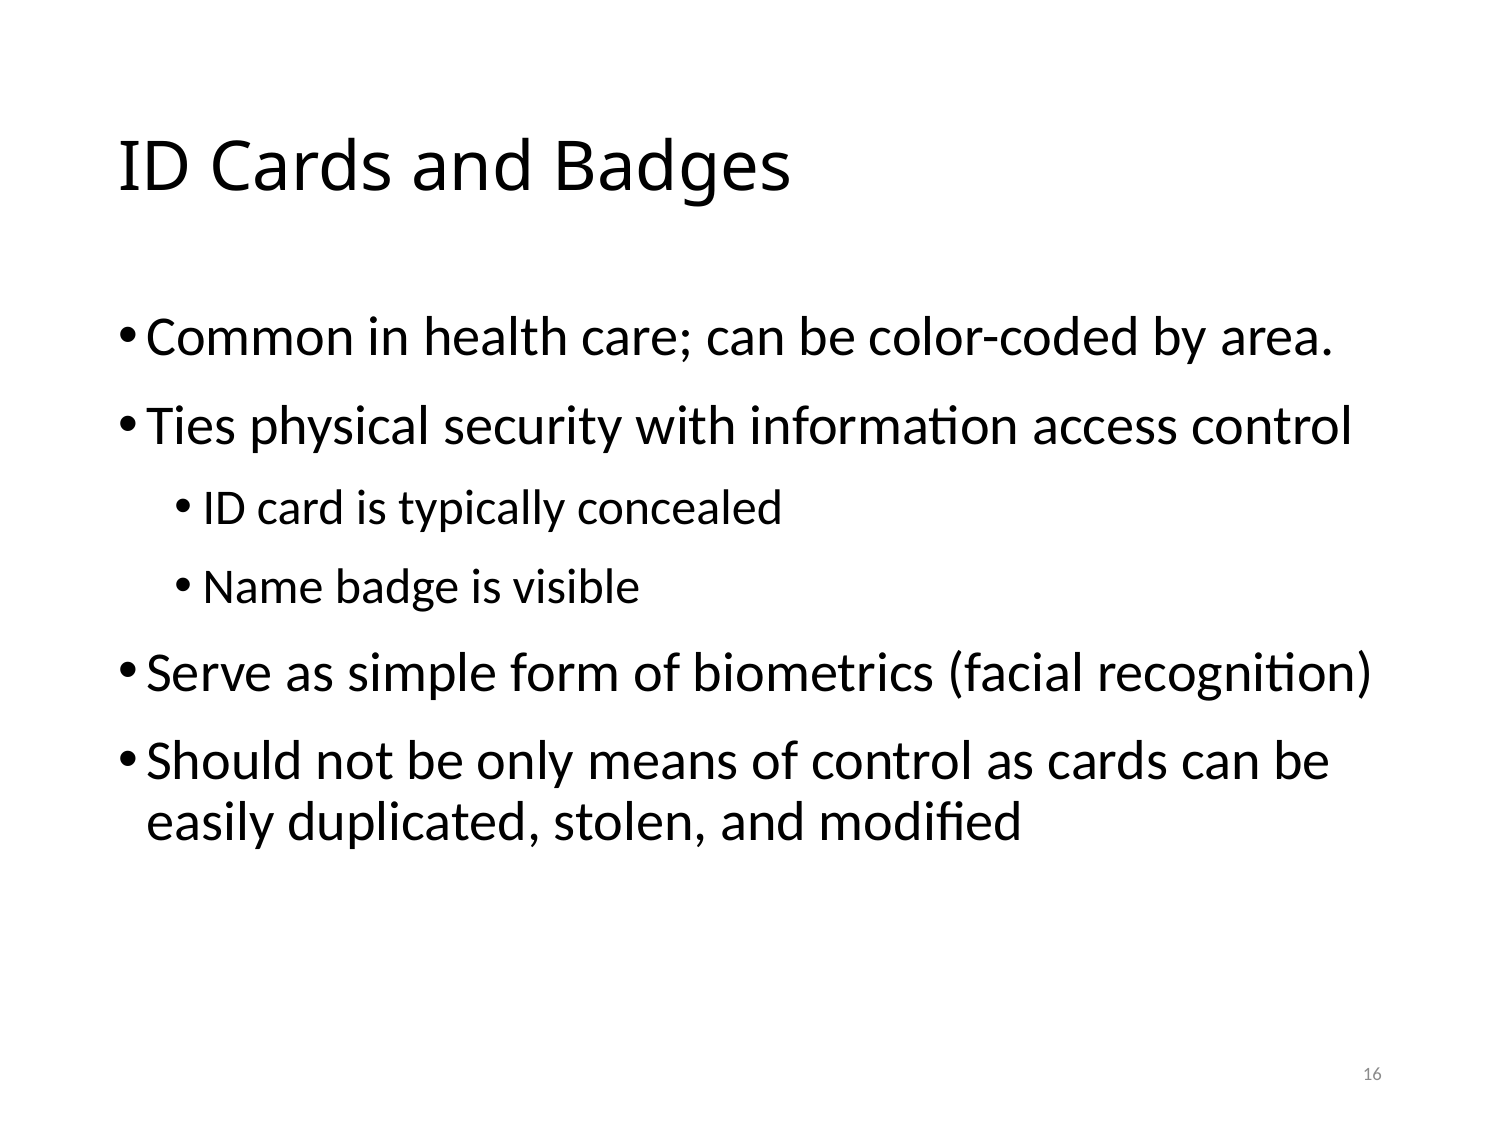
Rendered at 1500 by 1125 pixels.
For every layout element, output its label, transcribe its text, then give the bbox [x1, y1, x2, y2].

list Common in health care; can be color-coded by area. Ties physical security with information access control ID card is typically concealed Name badge is visible Serve as simple form of biometrics (facial recognition) Should not be only means of control as cards can be easily duplicated, stolen, and modified [103, 299, 1397, 1014]
title ID Cards and Badges [103, 59, 1397, 278]
slide_number 16 [1059, 1042, 1397, 1103]
